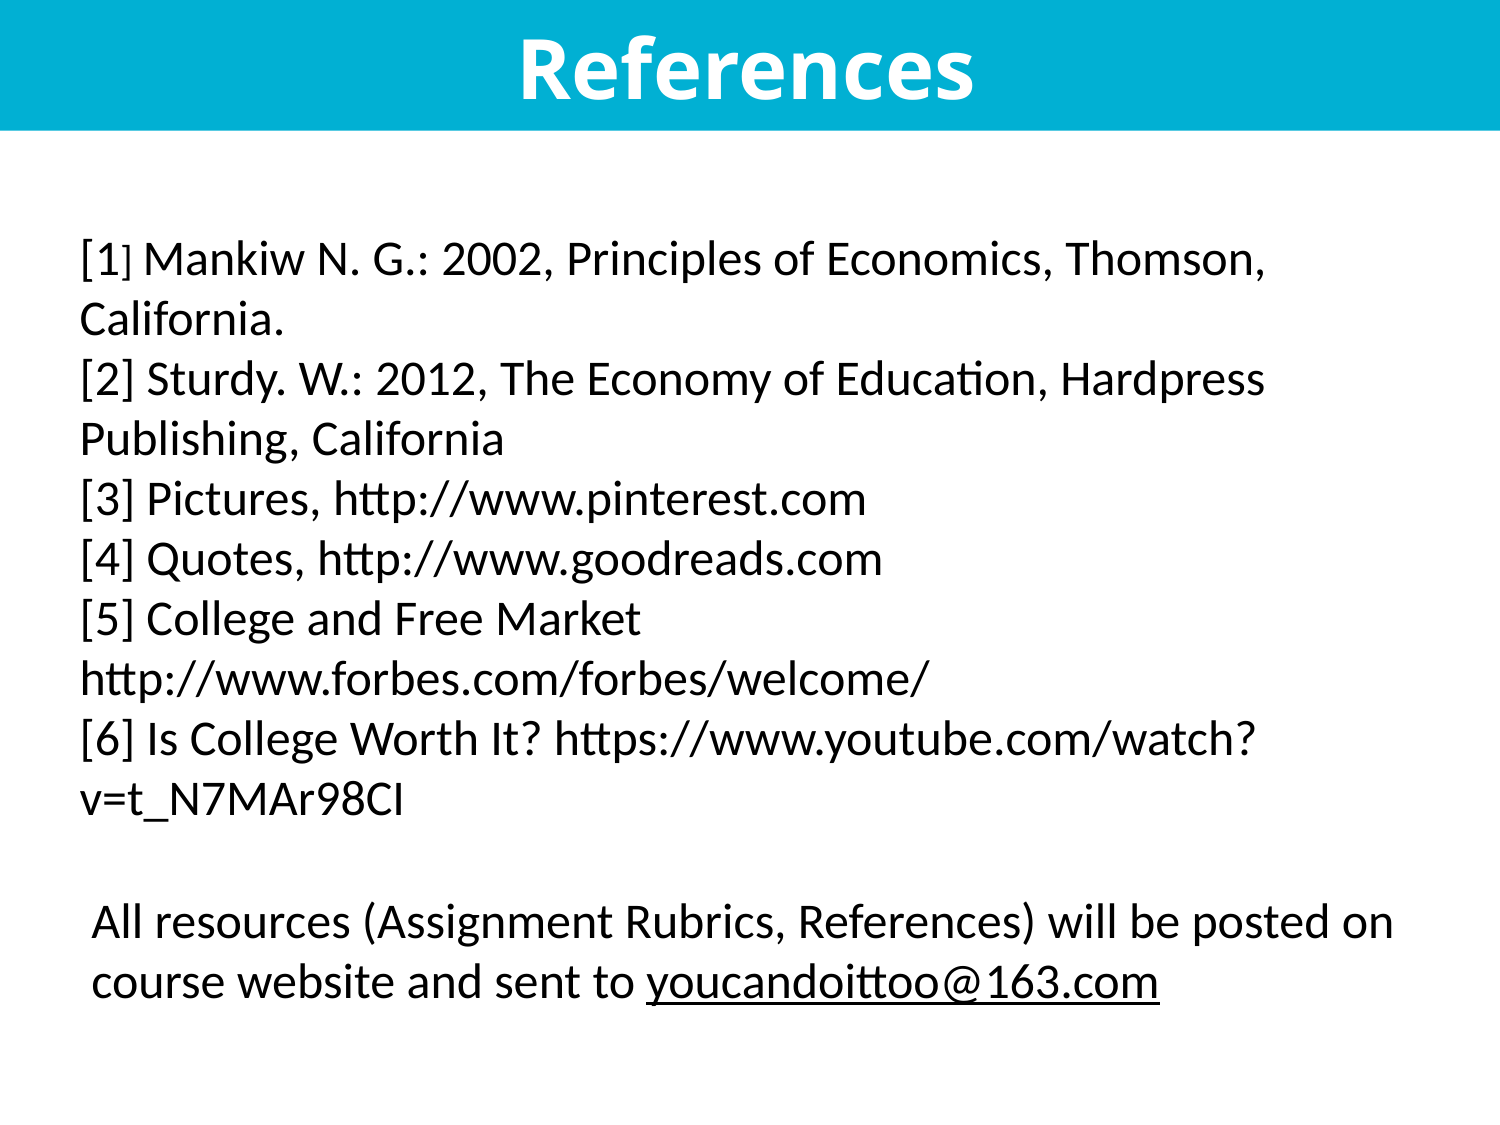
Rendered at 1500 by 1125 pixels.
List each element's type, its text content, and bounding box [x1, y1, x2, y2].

text_box [1] Mankiw N. G.: 2002, Principles of Economics, Thomson, California. [2] Sturdy. W.: 2012, The Economy of Education, Hardpress Publishing, California [3] Pictures, http://www.pinterest.com [4] Quotes, http://www.goodreads.com [5] College and Free Market http://www.forbes.com/forbes/welcome/ [6] Is College Worth It? https://www.youtube.com/watch?v=t_N7MAr98CI [64, 218, 1474, 1094]
text_box All resources (Assignment Rubrics, References) will be posted on course website and sent to youcandoittoo@163.com [76, 881, 1419, 1017]
text_box [0, 0, 1500, 133]
text_box References [501, 9, 1161, 125]
